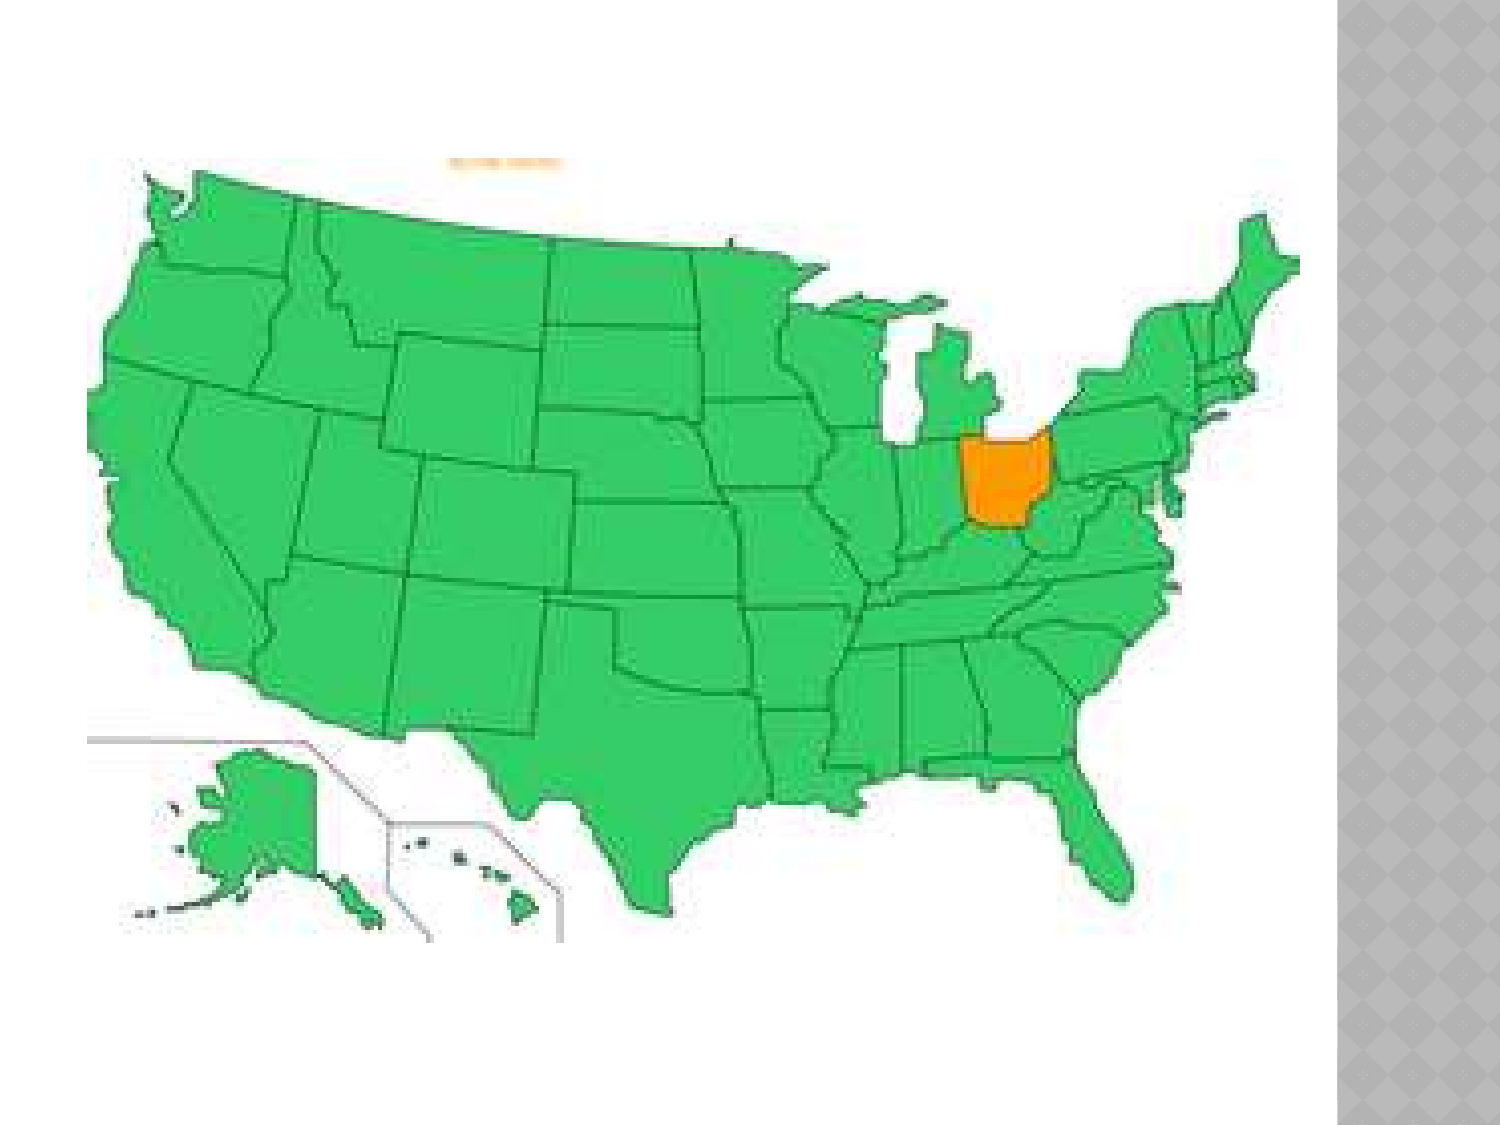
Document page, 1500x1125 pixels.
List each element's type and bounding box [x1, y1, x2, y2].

picture [87, 158, 1301, 944]
